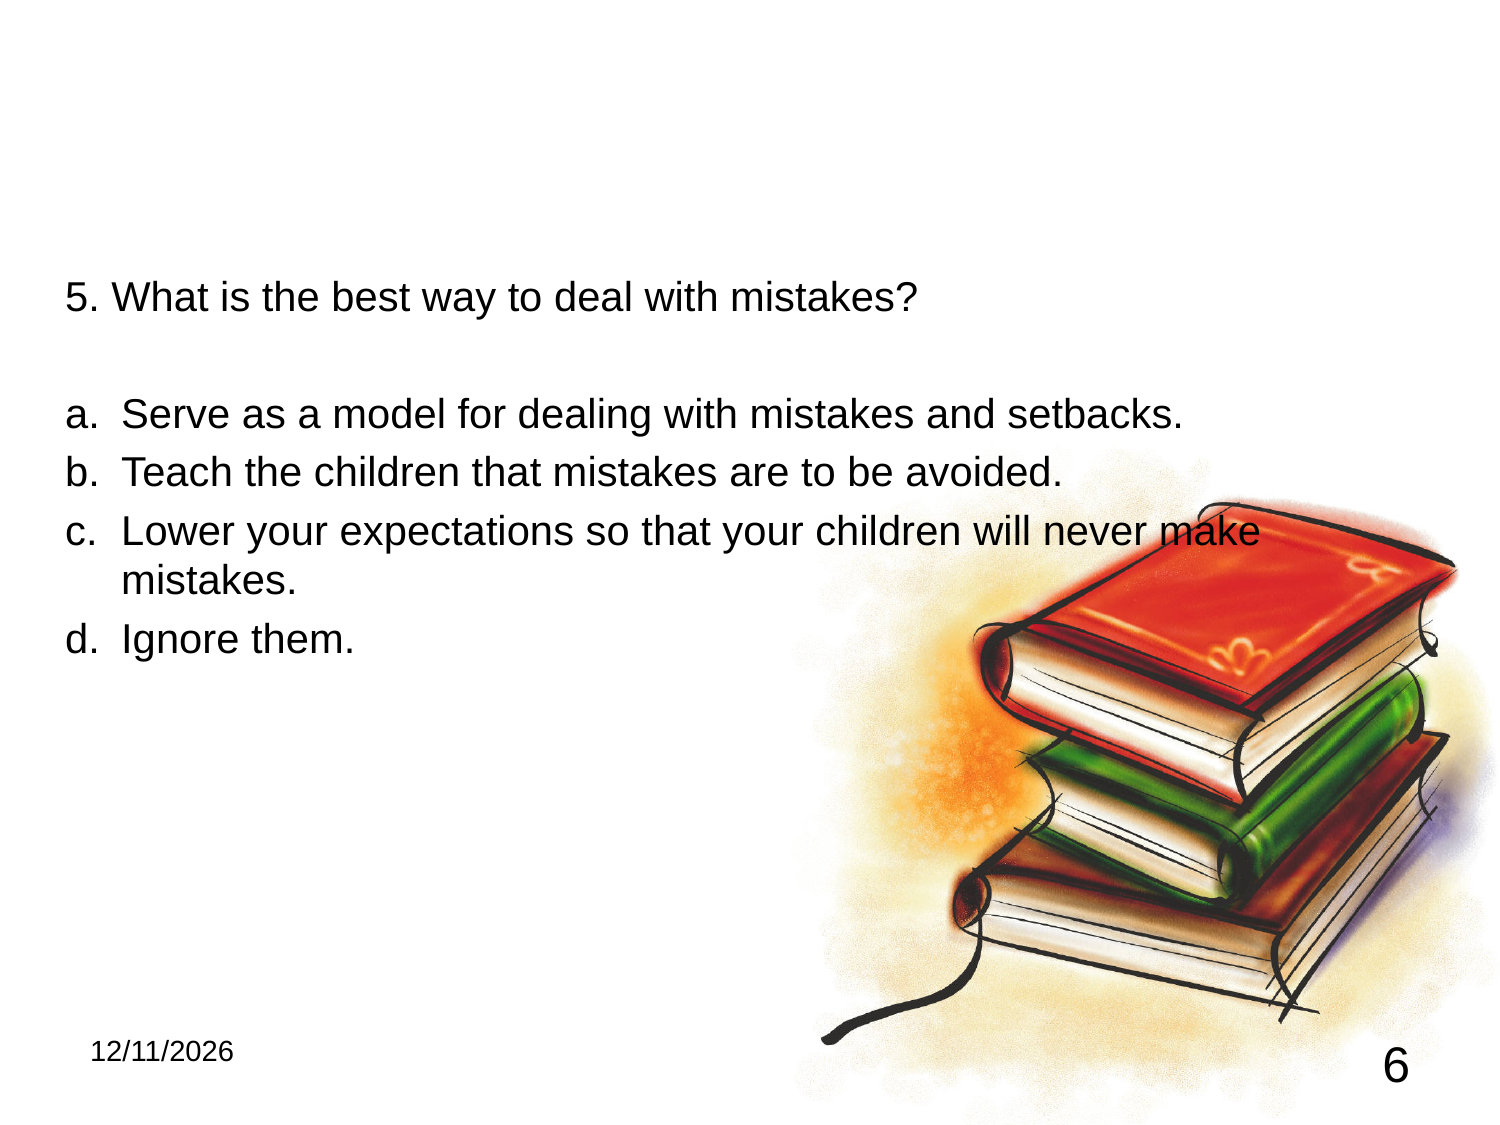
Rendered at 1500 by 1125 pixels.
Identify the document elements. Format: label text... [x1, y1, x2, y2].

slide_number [74, 1024, 426, 1103]
list 5. What is the best way to deal with mistakes? a. Serve as a model for dealing with mistakes and setbacks. b. Teach the children that mistakes are to be avoided. c. Lower your expectations so that your children will never make mistakes. d. Ignore them. [49, 262, 1438, 1006]
slide_number 6 [1074, 1024, 1426, 1103]
picture [774, 399, 1500, 1125]
